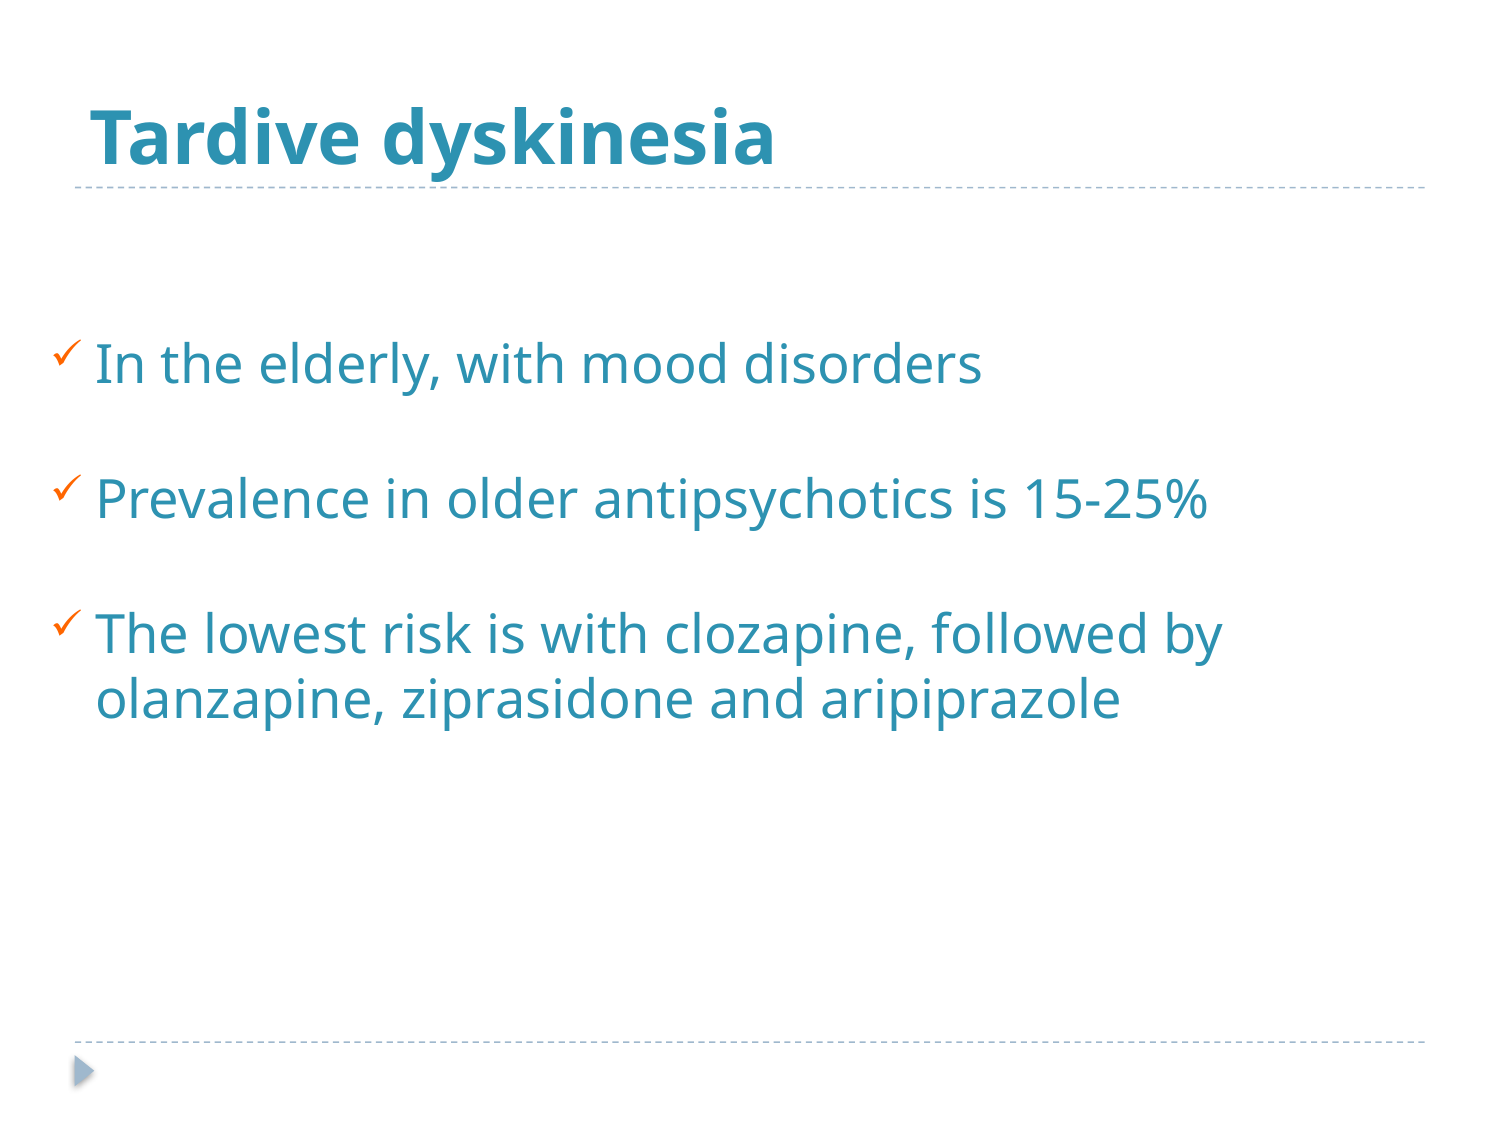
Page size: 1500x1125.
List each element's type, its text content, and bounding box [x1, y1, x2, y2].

list In the elderly, with mood disorders Prevalence in older antipsychotics is 15-25% The lowest risk is with clozapine, followed by olanzapine, ziprasidone and aripiprazole [35, 269, 1465, 1010]
title Tardive dyskinesia [75, 24, 1425, 188]
